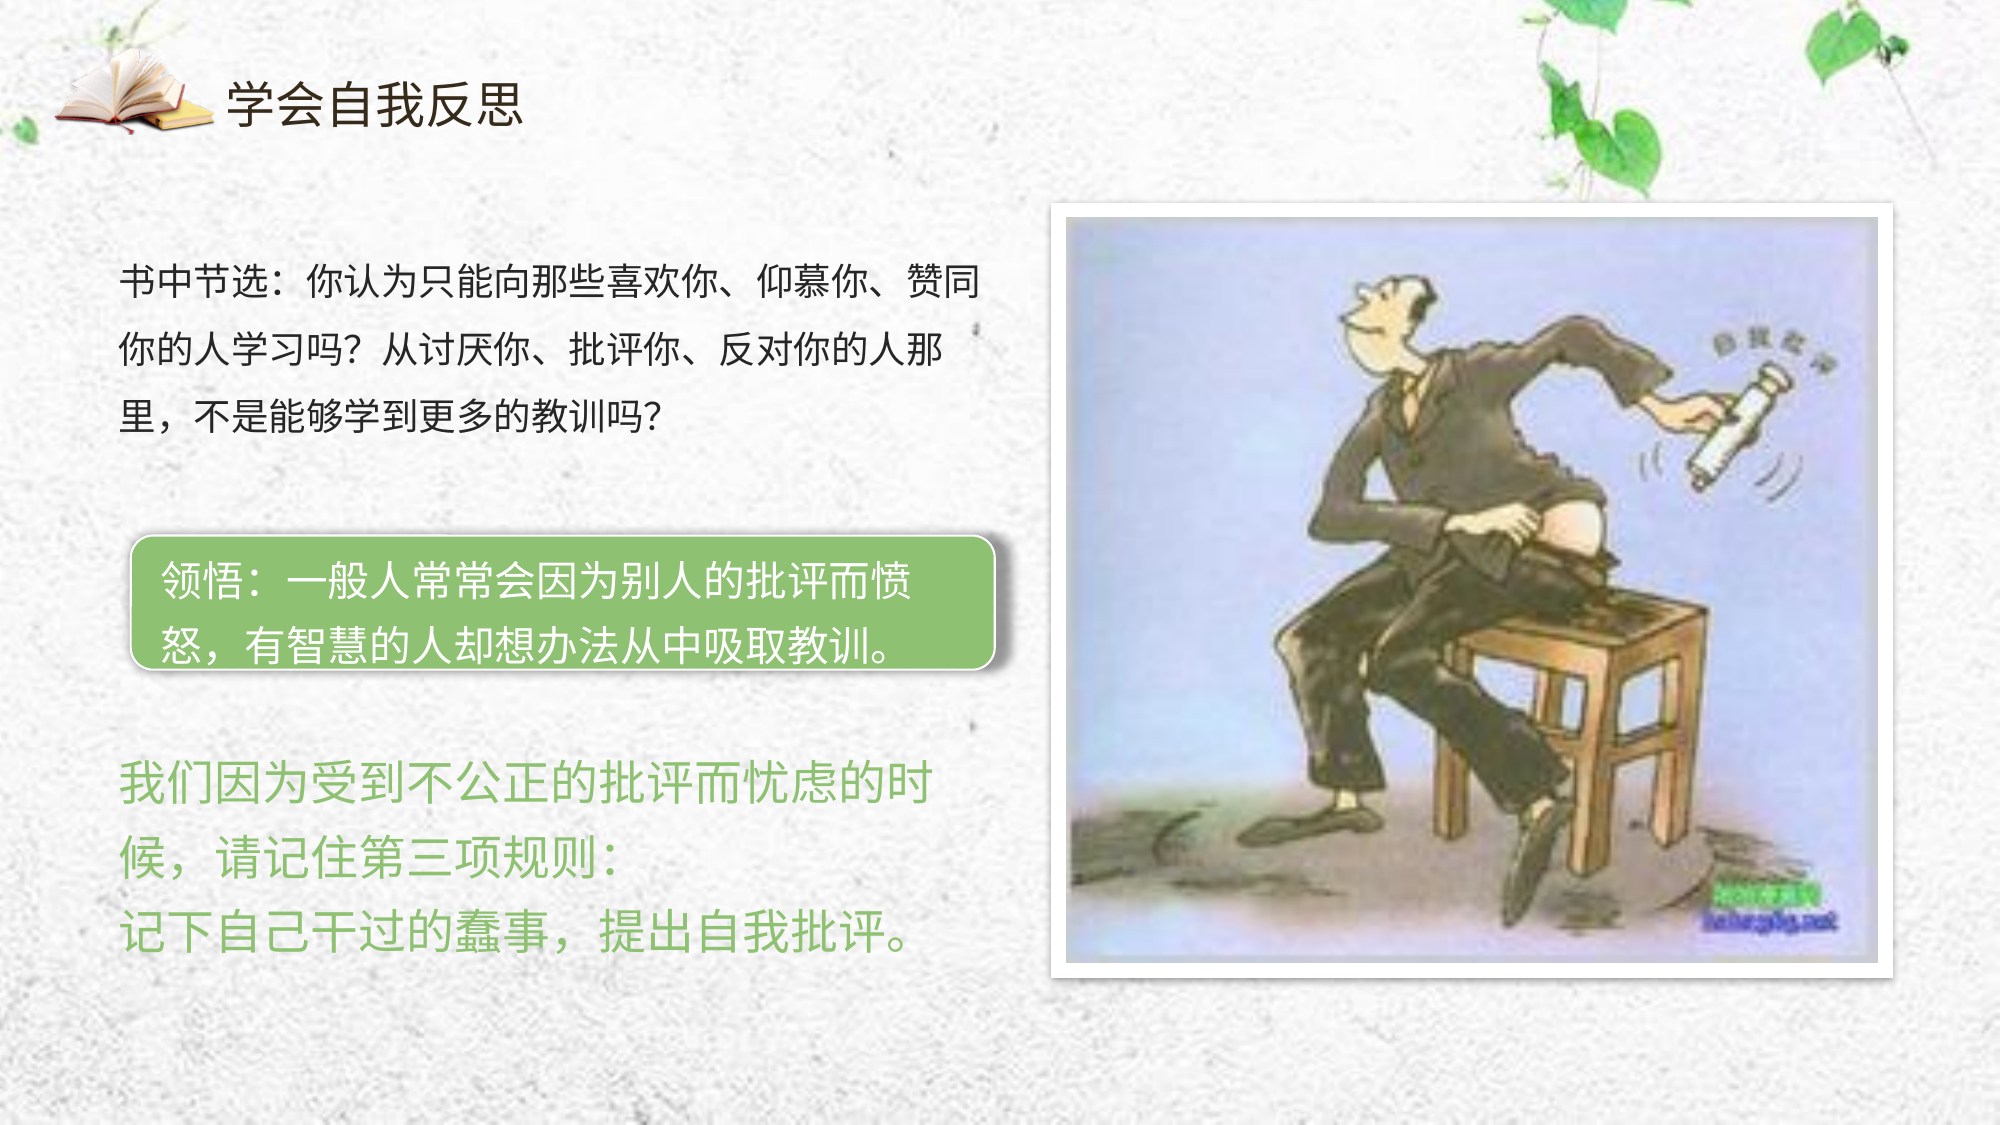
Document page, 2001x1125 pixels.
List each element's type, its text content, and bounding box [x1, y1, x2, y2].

picture [0, 0, 2000, 1125]
text_box 书中节选：你认为只能向那些喜欢你、仰慕你、赞同你的人学习吗？从讨厌你、批评你、反对你的人那里，不是能够学到更多的教训吗？ [103, 228, 998, 446]
text_box 学会自我反思 [210, 66, 1068, 159]
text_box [130, 532, 995, 673]
text_box 我们因为受到不公正的批评而忧虑的时候，请记住第三项规则： 记下自己干过的蠢事，提出自我批评。 [103, 727, 1024, 967]
